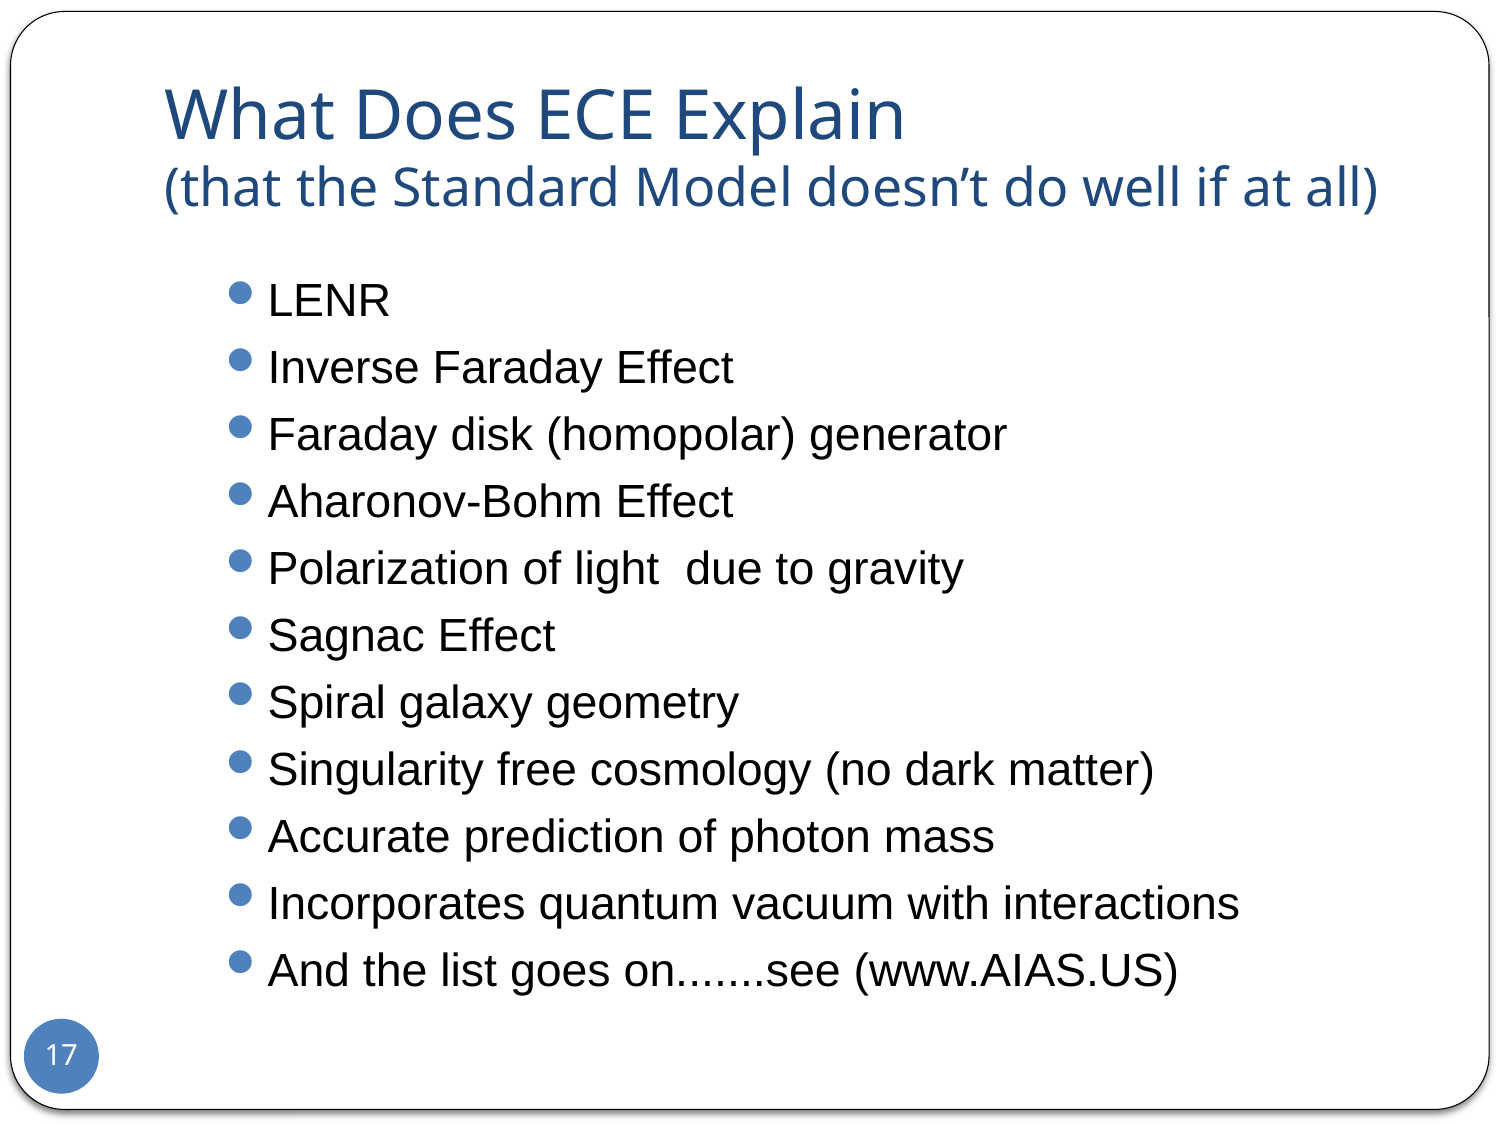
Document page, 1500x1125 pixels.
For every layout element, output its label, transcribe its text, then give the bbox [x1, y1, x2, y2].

slide_number 17 [23, 1018, 99, 1094]
title What Does ECE Explain (that the Standard Model doesn’t do well if at all) [150, 45, 1425, 233]
list LENR Inverse Faraday Effect Faraday disk (homopolar) generator Aharonov-Bohm Effect Polarization of light due to gravity Sagnac Effect Spiral galaxy geometry Singularity free cosmology (no dark matter) Accurate prediction of photon mass Incorporates quantum vacuum with interactions And the list goes on.......see (www.AIAS.US) [210, 262, 1477, 1005]
